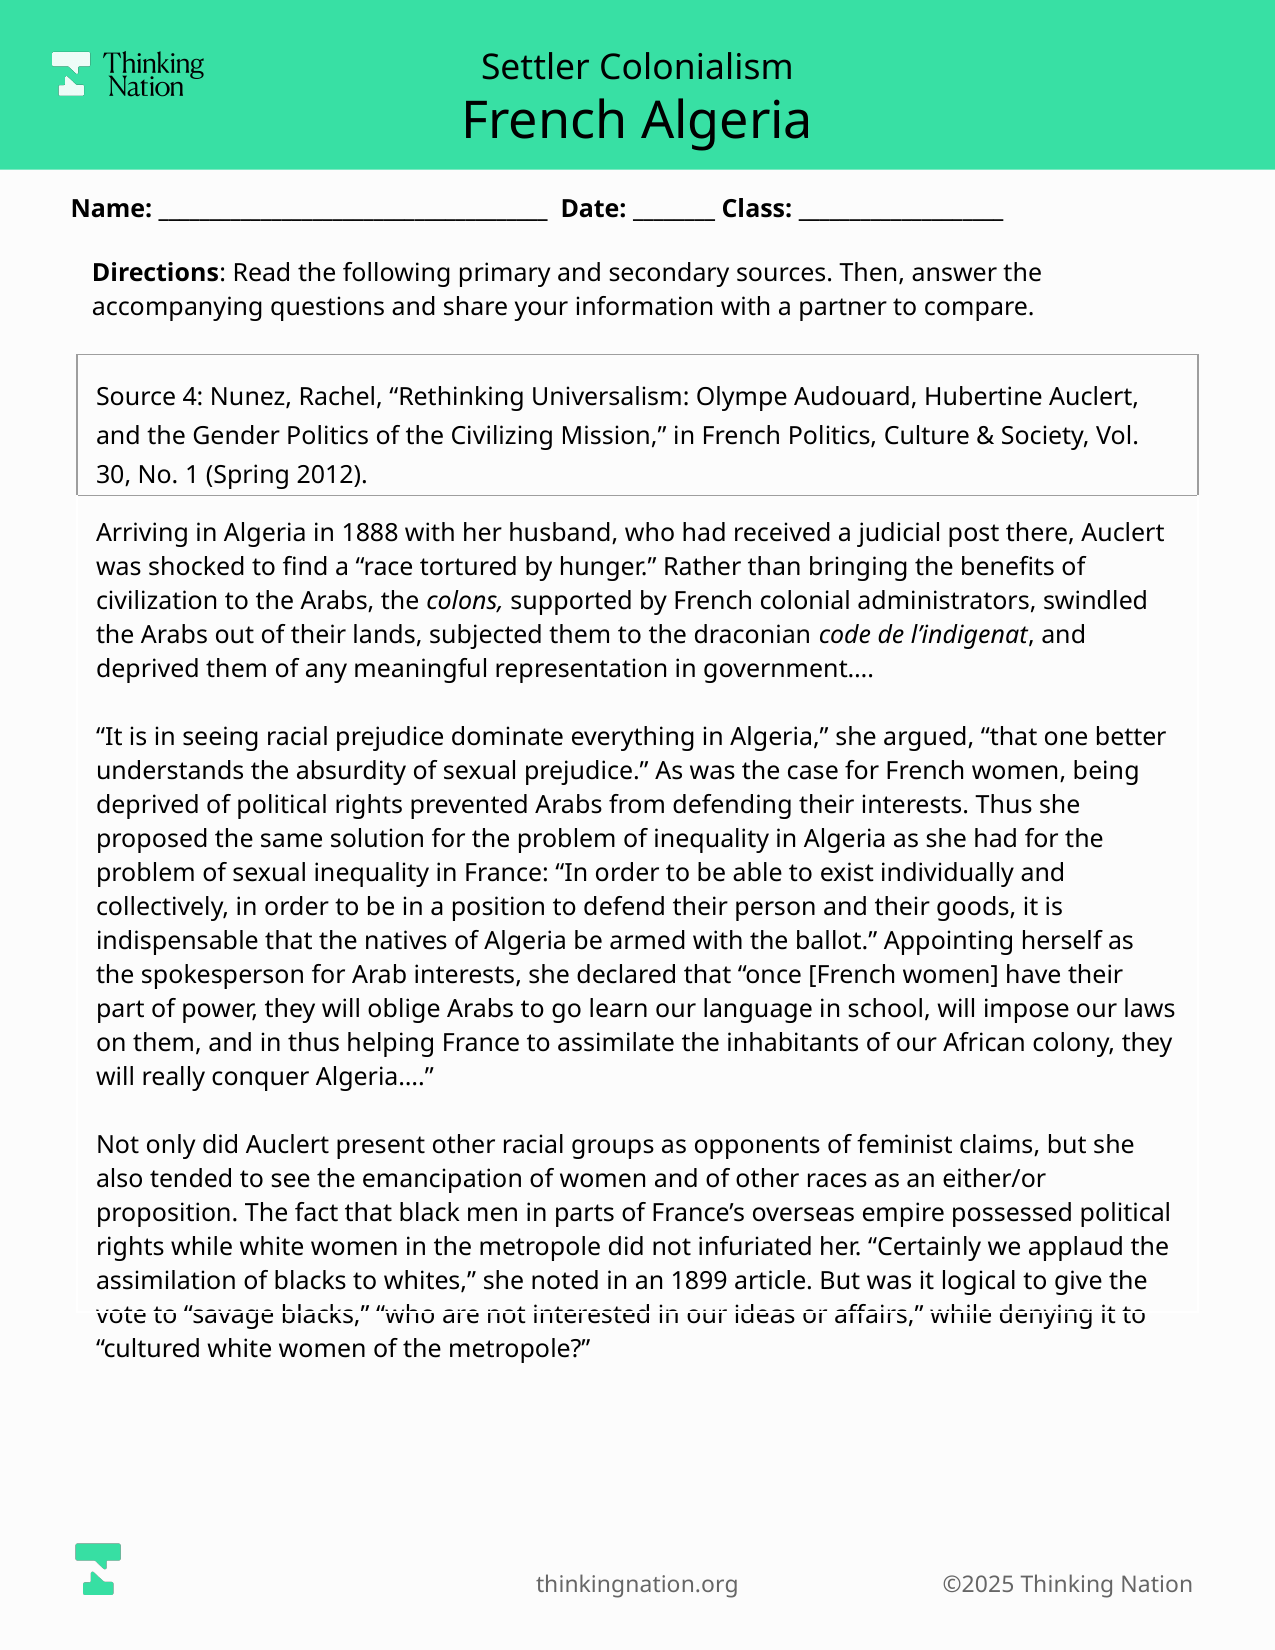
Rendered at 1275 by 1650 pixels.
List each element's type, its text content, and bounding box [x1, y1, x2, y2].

table_cell Arriving in Algeria in 1888 with her husband, who had received a judicial post there, Auclert was shocked to find a “race tortured by hunger.” Rather than bringing the benefits of civilization to the Arabs, the colons, supported by French colonial administrators, swindled the Arabs out of their lands, subjected them to the draconian code de l’indigenat, and deprived them of any meaningful representation in government…. “It is in seeing racial prejudice dominate everything in Algeria,” she argued, “that one better understands the absurdity of sexual prejudice.” As was the case for French women, being deprived of political rights prevented Arabs from defending their interests. Thus she proposed the same solution for the problem of inequality in Algeria as she had for the problem of sexual inequality in France: “In order to be able to exist individually and collectively, in order to be in a position to defend their person and their goods, it is indispensable that the natives of Algeria be armed with the ballot.” Appointing herself as the spokesperson for Arab interests, she declared that “once [French women] have their part of power, they will oblige Arabs to go learn our language in school, will impose our laws on them, and in thus helping France to assimilate the inhabitants of our African colony, they will really conquer Algeria….” Not only did Auclert present other racial groups as opponents of feminist claims, but she also tended to see the emancipation of women and of other races as an either/or proposition. The fact that black men in parts of France’s overseas empire possessed political rights while white women in the metropole did not infuriated her. “Certainly we applaud the assimilation of blacks to whites,” she noted in an 1899 article. But was it logical to give the vote to “savage blacks,” “who are not interested in our ideas or affairs,” while denying it to “cultured white women of the metropole?” [78, 496, 1197, 1311]
text_box Directions: Read the following primary and secondary sources. Then, answer the accompanying questions and share your information with a partner to compare. [76, 237, 1198, 336]
text_box Settler Colonialism French Algeria [0, 0, 1275, 170]
picture [35, 37, 210, 110]
text_box Name: ______________________________________ Date: ________ Class: ____________________ [55, 177, 1223, 237]
picture [62, 1533, 134, 1605]
table_header Source 4: Nunez, Rachel, “Rethinking Universalism: Olympe Audouard, Hubertine Auclert, and the Gender Politics of the Civilizing Mission,” in French Politics, Culture & Society, Vol. 30, No. 1 (Spring 2012). [78, 355, 1197, 495]
text_box thinkingnation.org [486, 1553, 789, 1605]
text_box ©2025 Thinking Nation [907, 1553, 1210, 1605]
